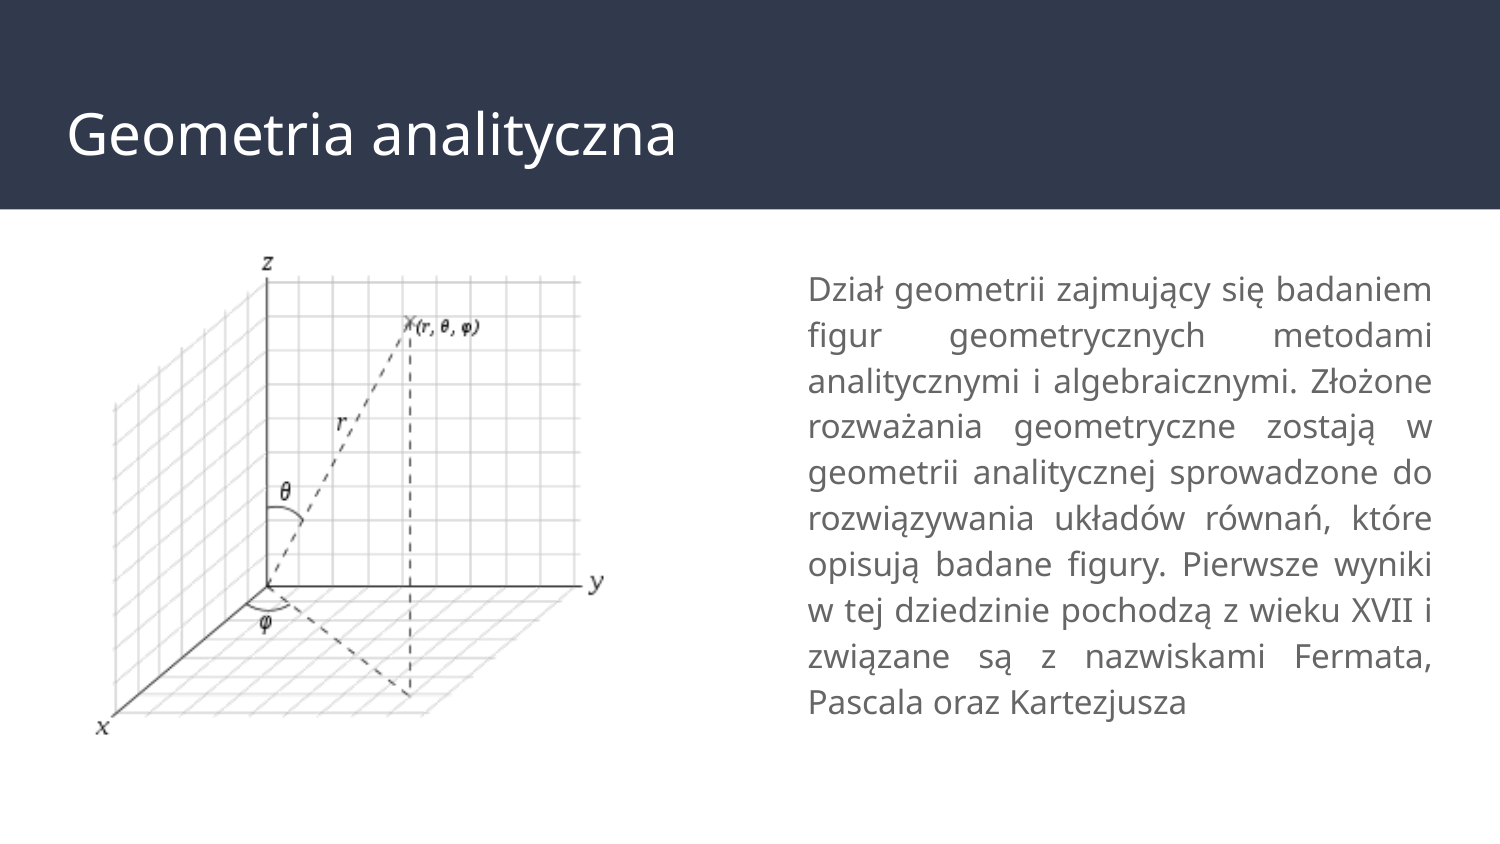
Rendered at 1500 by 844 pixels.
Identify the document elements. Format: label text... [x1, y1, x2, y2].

title Geometria analityczna [51, 82, 1449, 185]
list Dział geometrii zajmujący się badaniem figur geometrycznych metodami analitycznymi i algebraicznymi. Złożone rozważania geometryczne zostają w geometrii analitycznej sprowadzone do rozwiązywania układów równań, które opisują badane figury. Pierwsze wyniki w tej dziedzinie pochodzą z wieku XVII i związane są z nazwiskami Fermata, Pascala oraz Kartezjusza [792, 247, 1449, 752]
picture [70, 246, 636, 752]
